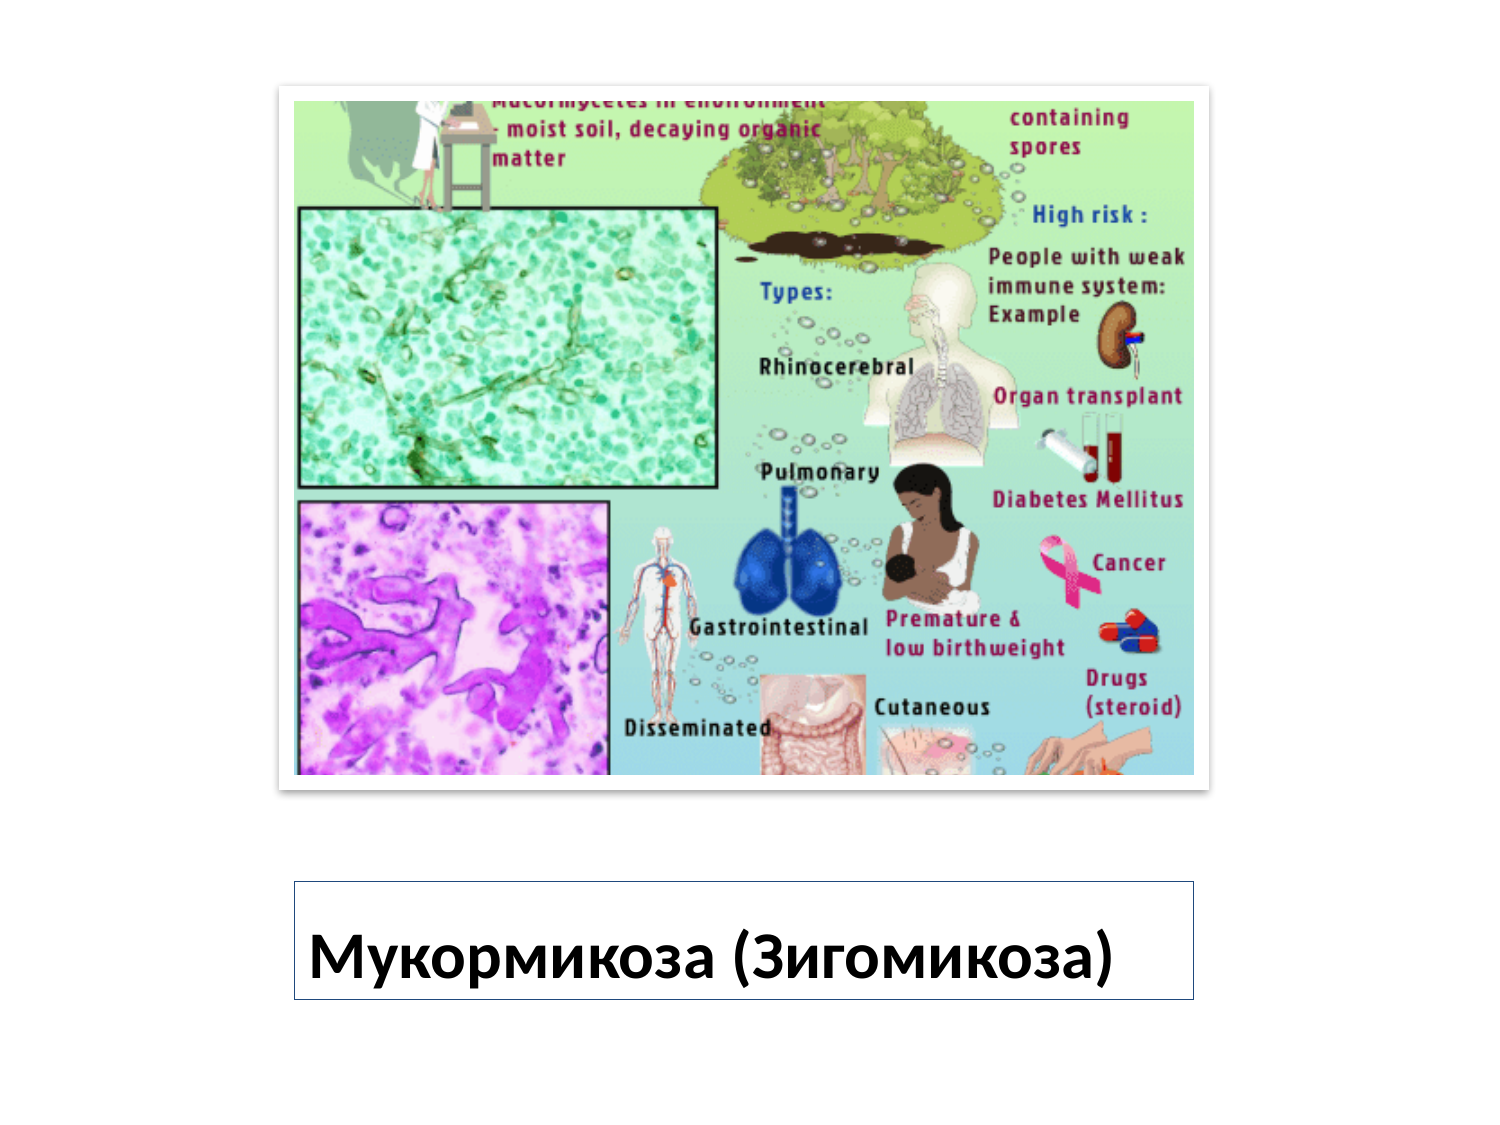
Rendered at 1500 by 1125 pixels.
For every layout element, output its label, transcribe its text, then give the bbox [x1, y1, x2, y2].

title Mукормикоза (Зигомикоза) [294, 881, 1194, 1000]
picture [293, 100, 1195, 776]
